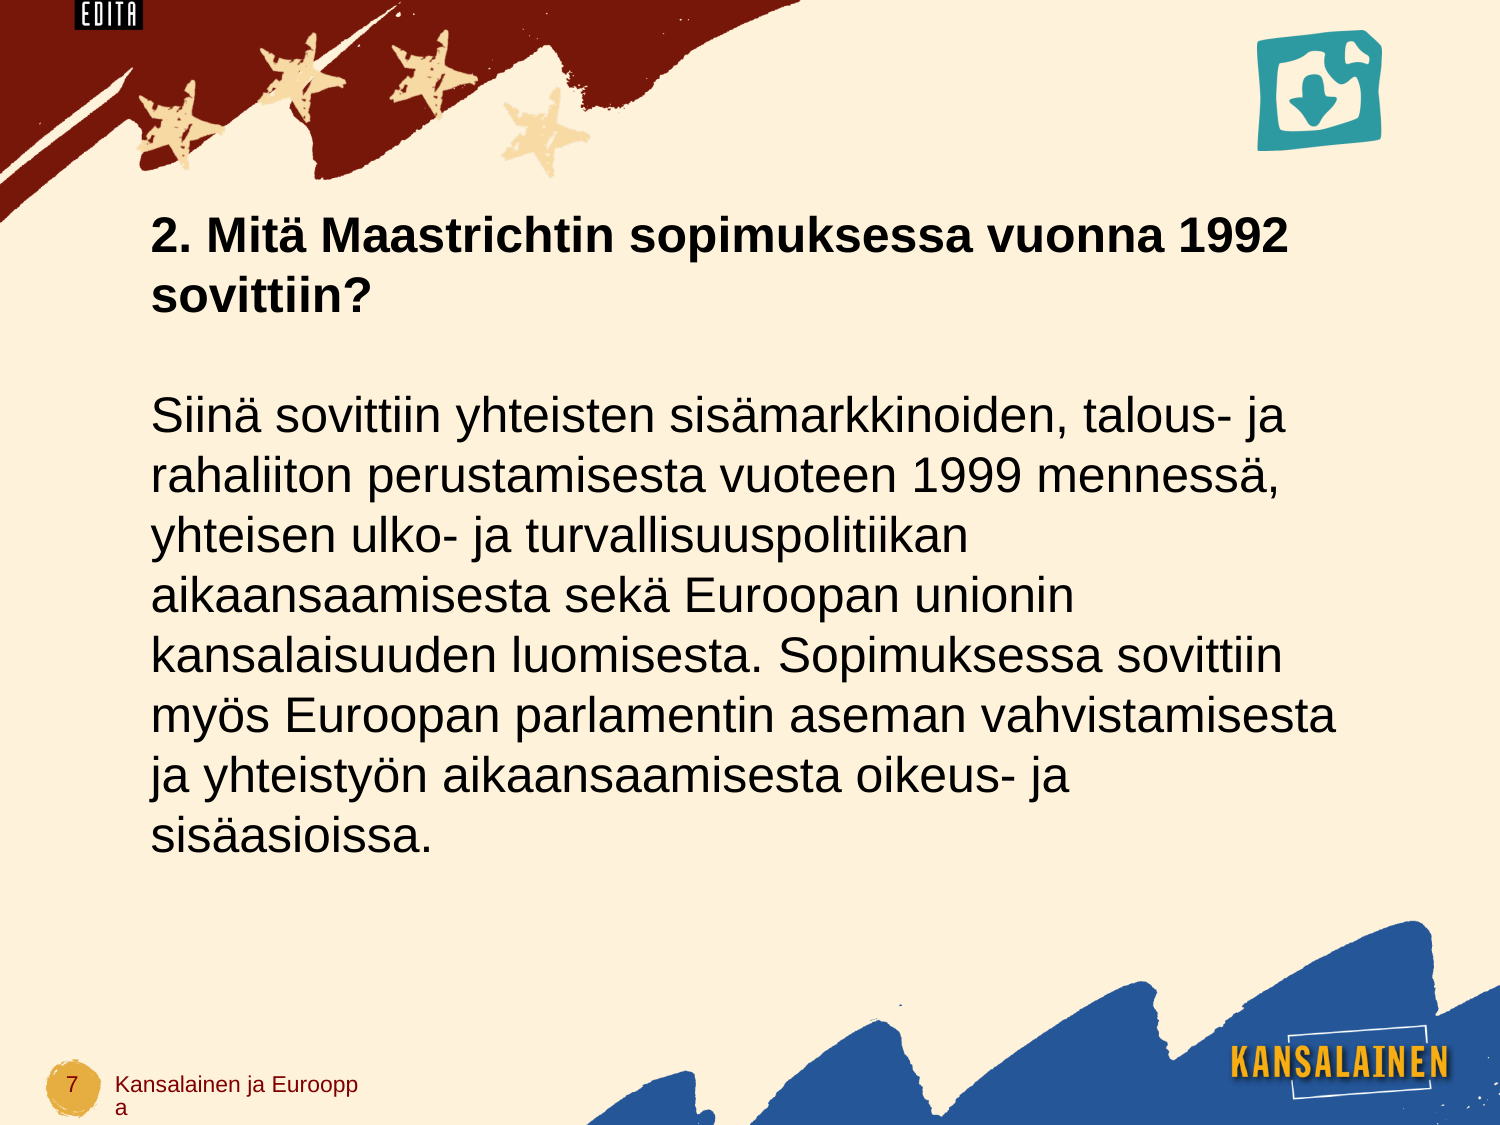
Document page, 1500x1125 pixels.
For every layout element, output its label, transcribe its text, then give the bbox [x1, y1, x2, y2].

footer Kansalainen ja Eurooppa [99, 1062, 376, 1125]
slide_number 7 [37, 1062, 99, 1125]
text_box 2. Mitä Maastrichtin sopimuksessa vuonna 1992 sovittiin? Siinä sovittiin yhteisten sisämarkkinoiden, talous- ja rahaliiton perustamisesta vuoteen 1999 mennessä, yhteisen ulko- ja turvallisuuspolitiikan aikaansaamisesta sekä Euroopan unionin kansalaisuuden luomisesta. Sopimuksessa sovittiin myös Euroopan parlamentin aseman vahvistamisesta ja yhteistyön aikaansaamisesta oikeus- ja sisäasioissa. [135, 134, 1353, 870]
picture [0, 0, 1500, 1125]
